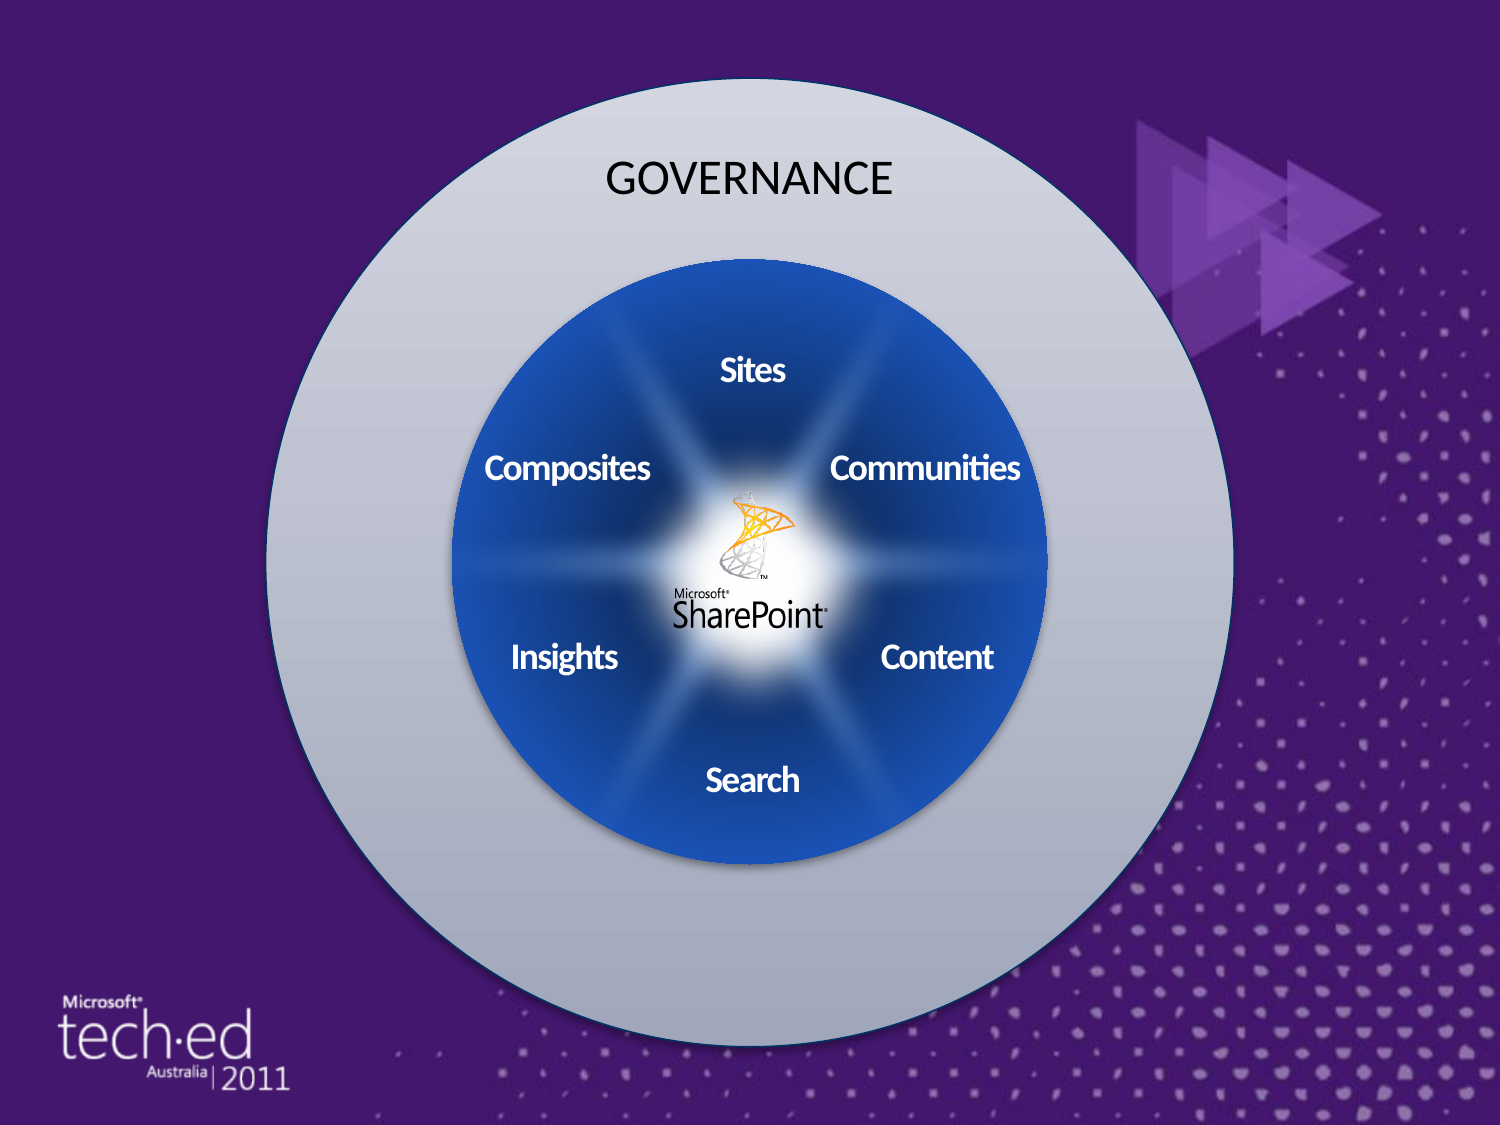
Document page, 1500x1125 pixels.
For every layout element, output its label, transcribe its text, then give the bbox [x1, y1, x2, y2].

text_box GOVERNANCE [590, 137, 910, 212]
text_box [394, 893, 1105, 1048]
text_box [390, 242, 1110, 882]
text_box [264, 77, 1236, 883]
picture [0, 0, 1500, 1125]
